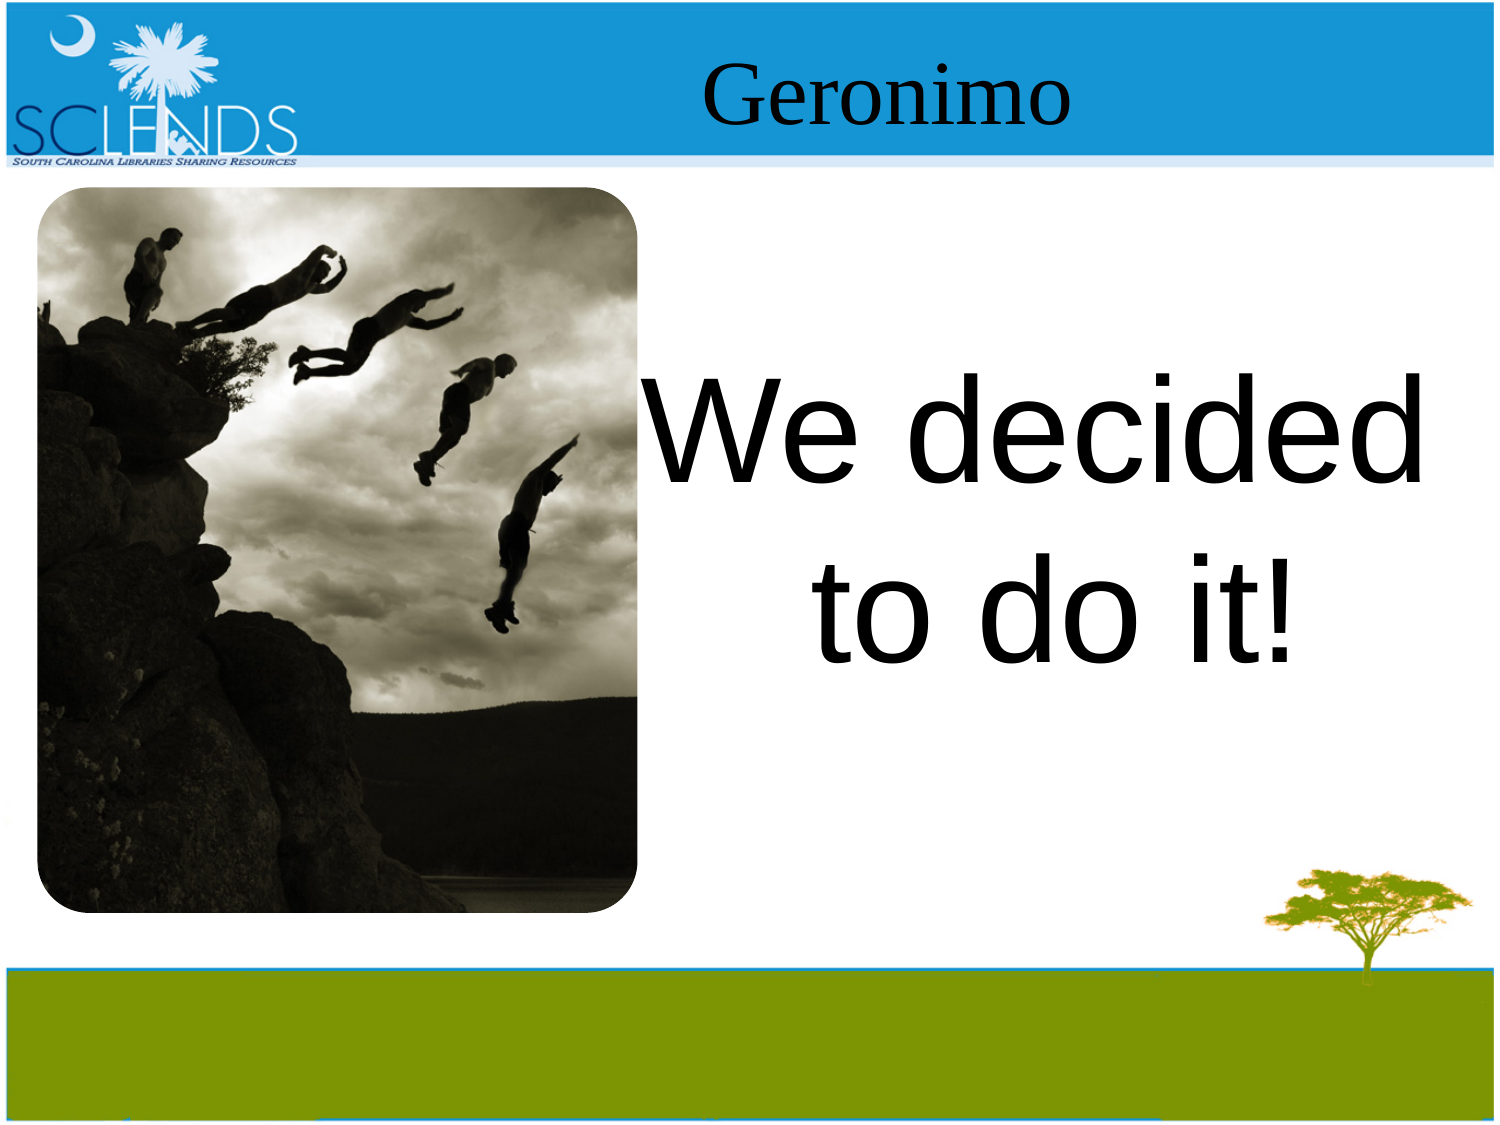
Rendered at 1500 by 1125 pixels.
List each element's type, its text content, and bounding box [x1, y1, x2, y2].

title Geronimo [300, 24, 1475, 150]
picture [0, 0, 1500, 1125]
subtitle We decided to do it! [600, 324, 1500, 963]
